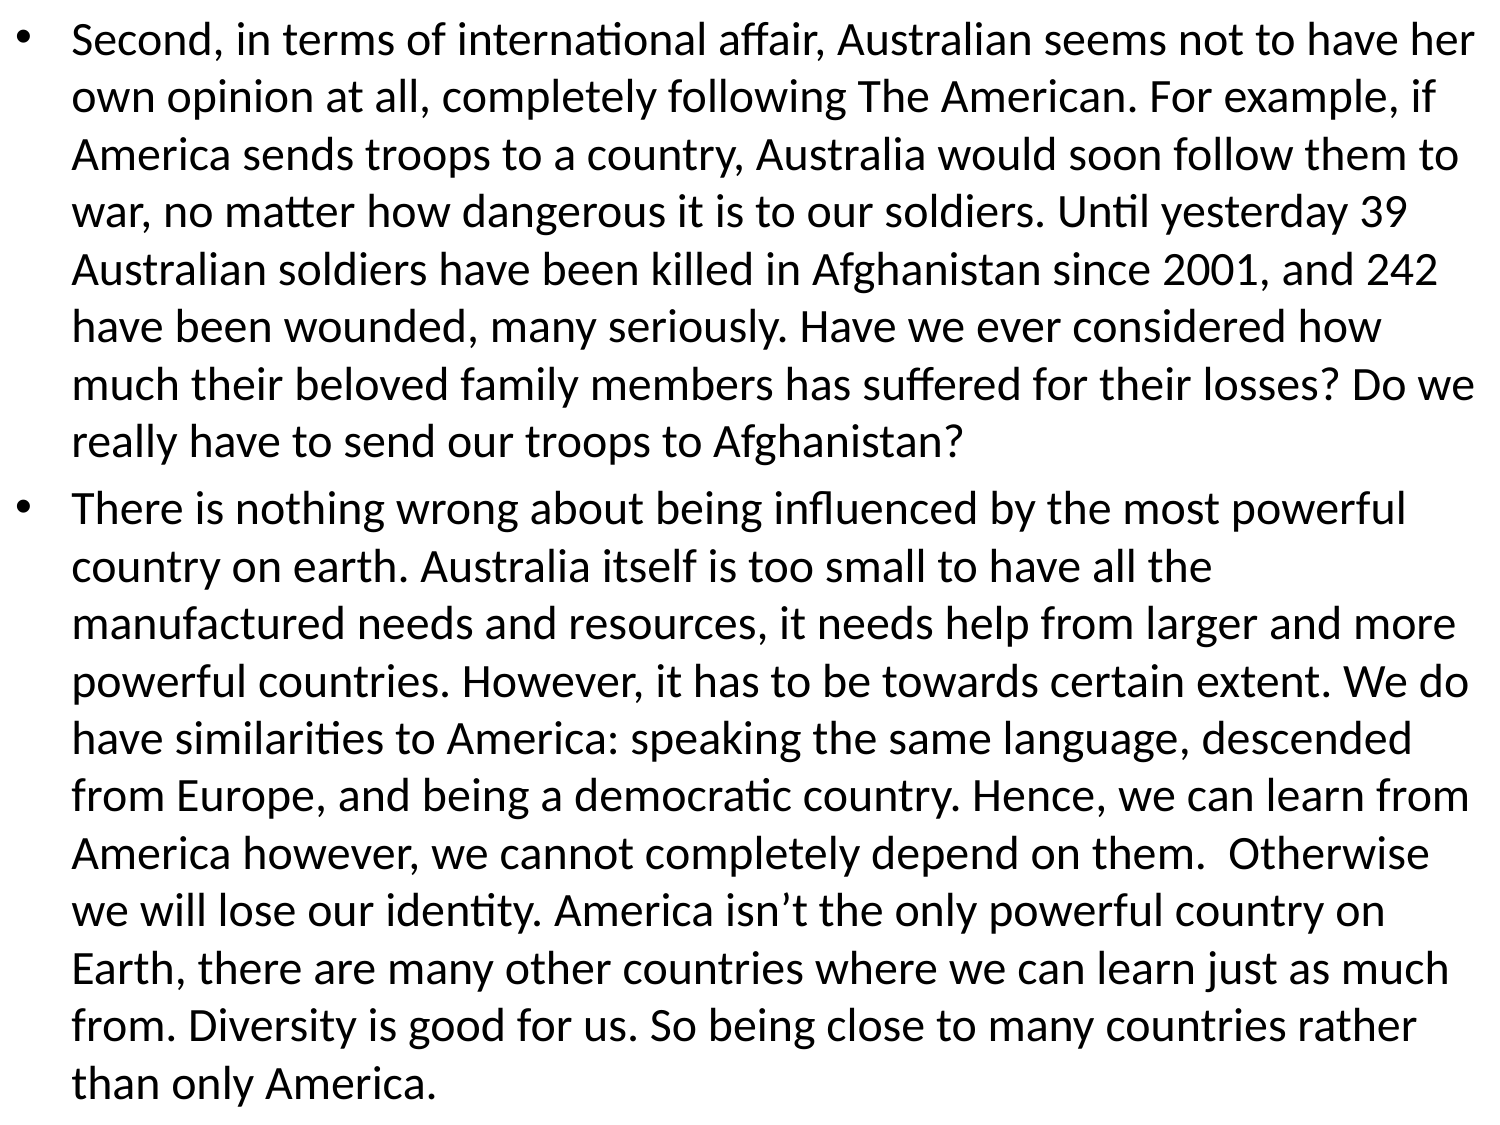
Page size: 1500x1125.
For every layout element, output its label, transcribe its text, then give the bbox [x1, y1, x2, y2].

list Second, in terms of international affair, Australian seems not to have her own opinion at all, completely following The American. For example, if America sends troops to a country, Australia would soon follow them to war, no matter how dangerous it is to our soldiers. Until yesterday 39 Australian soldiers have been killed in Afghanistan since 2001, and 242 have been wounded, many seriously. Have we ever considered how much their beloved family members has suffered for their losses? Do we really have to send our troops to Afghanistan? There is nothing wrong about being influenced by the most powerful country on earth. Australia itself is too small to have all the manufactured needs and resources, it needs help from larger and more powerful countries. However, it has to be towards certain extent. We do have similarities to America: speaking the same language, descended from Europe, and being a democratic country. Hence, we can learn from America however, we cannot completely depend on them. Otherwise we will lose our identity. America isn’t the only powerful country on Earth, there are many other countries where we can learn just as much from. Diversity is good for us. So being close to many countries rather than only America. [0, 0, 1500, 1125]
